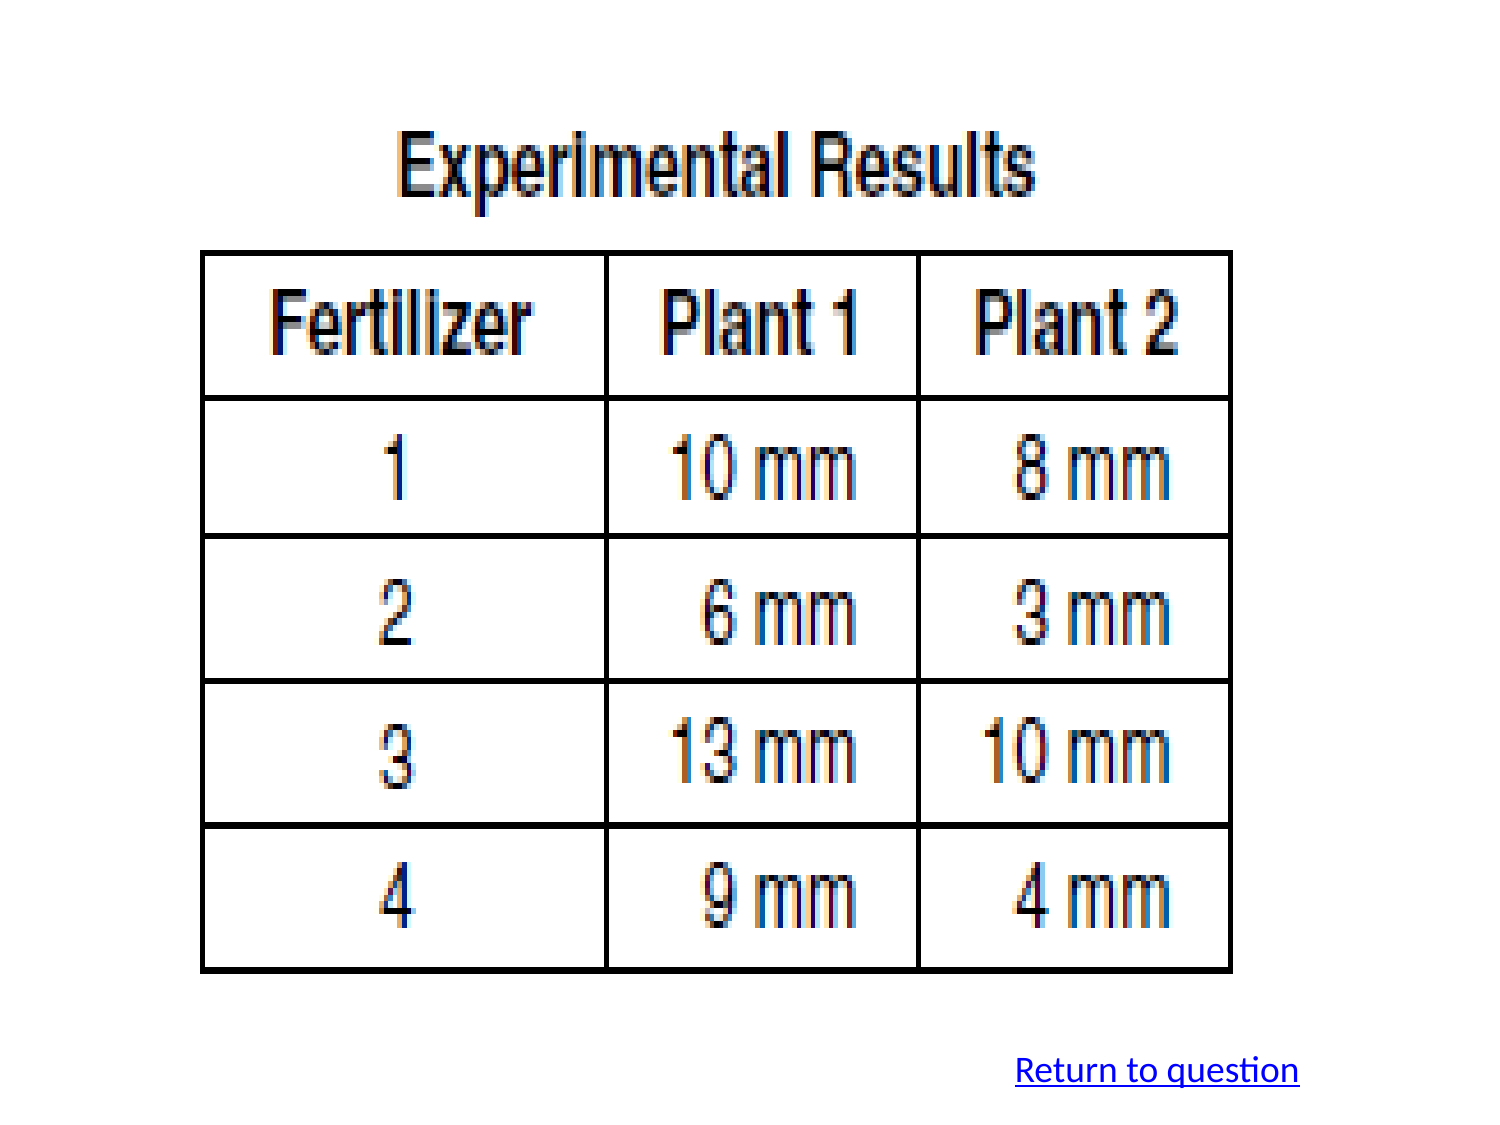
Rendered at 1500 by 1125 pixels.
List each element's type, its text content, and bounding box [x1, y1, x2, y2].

text_box Return to question [999, 1037, 1400, 1098]
picture [149, 99, 1288, 1001]
